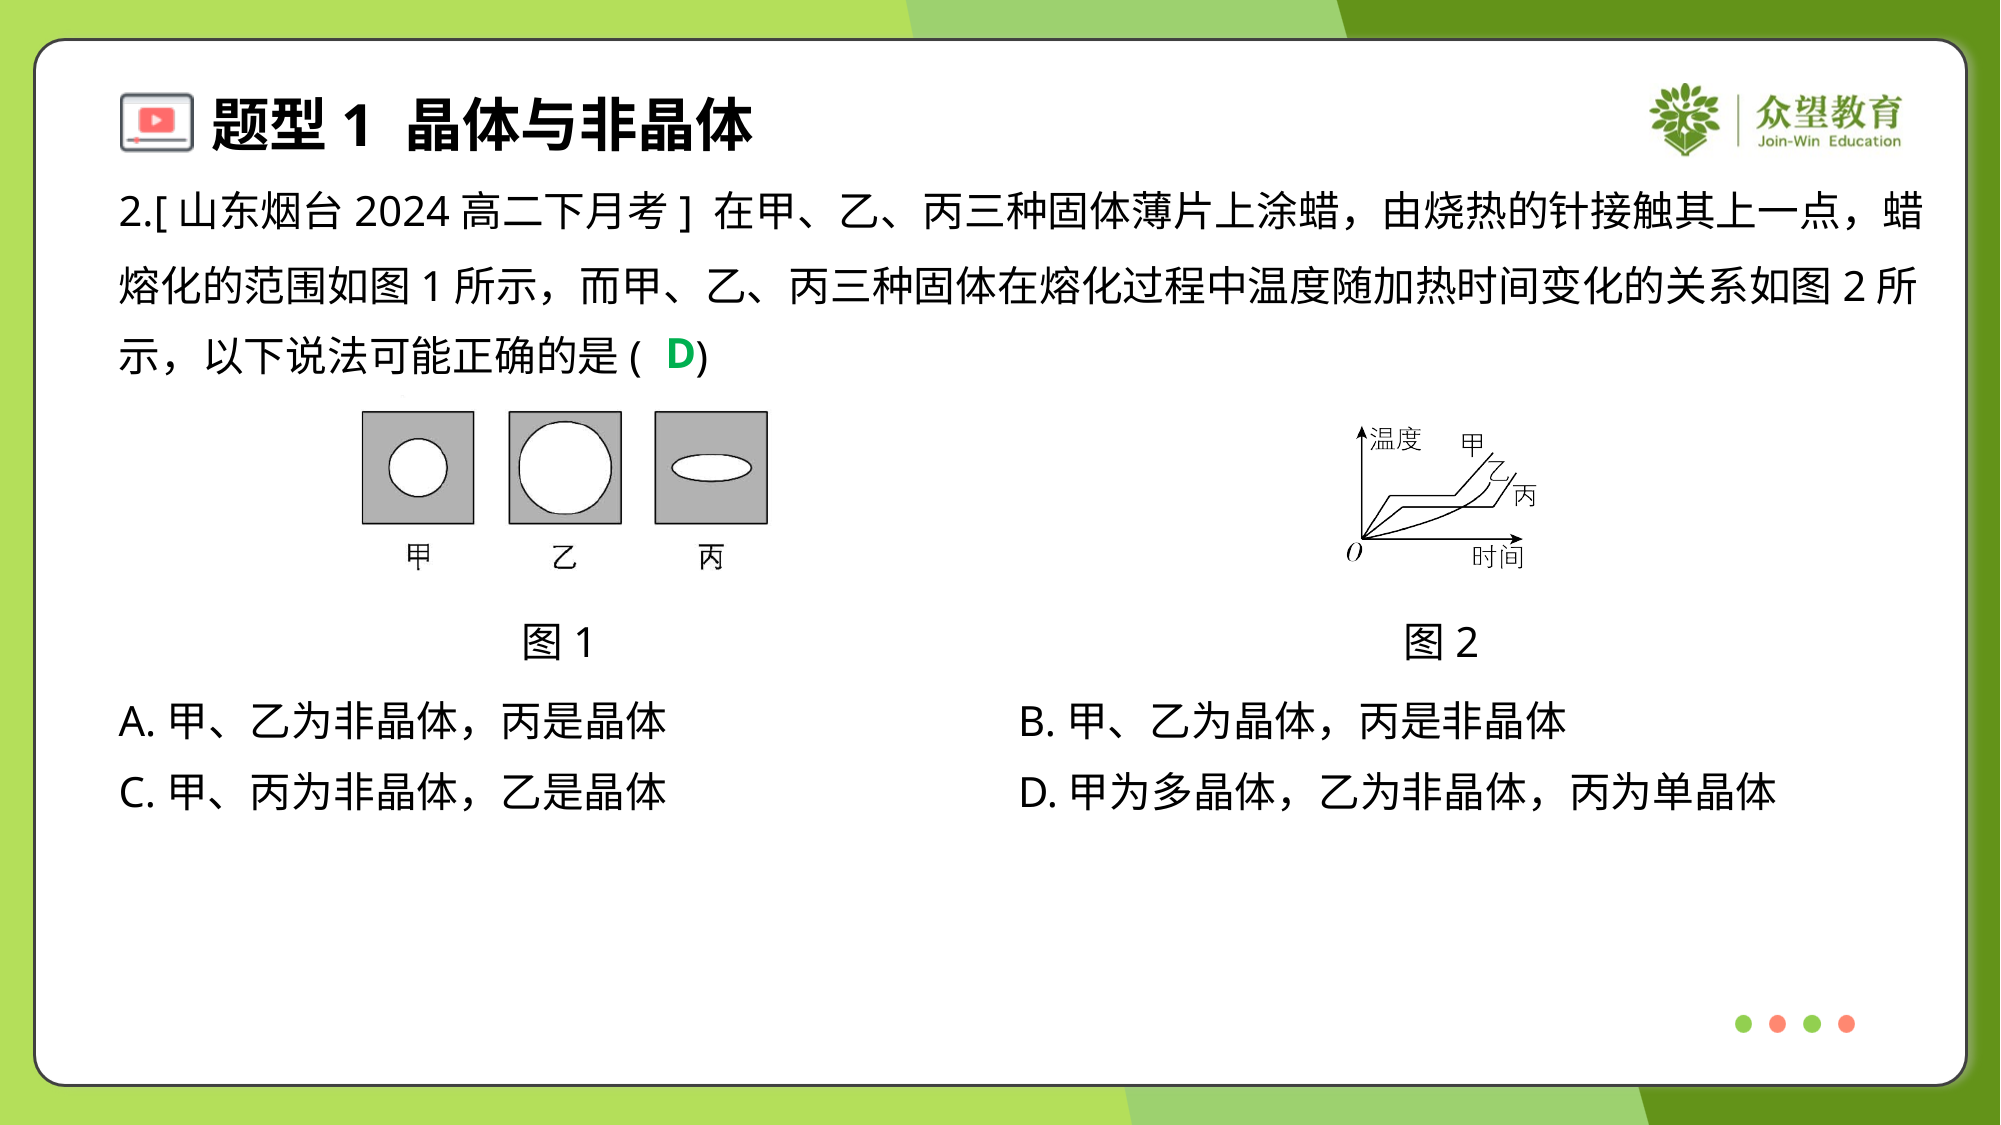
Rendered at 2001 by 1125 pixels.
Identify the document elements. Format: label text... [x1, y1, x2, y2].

picture [0, 0, 2000, 1125]
text_box 图2 [1403, 592, 1480, 669]
text_box 2.[山东烟台2024高二下月考] 在甲、乙、丙三种固体薄片上涂蜡，由烧热的针接触其上一点，蜡 熔化的范围如图1所示，而甲、乙、丙三种固体在熔化过程中温度随加热时间变化的关系如图2所 示，以下说法可能正确的是( ) [118, 159, 1883, 373]
text_box 图1 [521, 592, 598, 669]
text_box D [649, 306, 713, 371]
text_box A.甲、乙为非晶体，丙是晶体 B.甲、乙为晶体，丙是非晶体 C.甲、丙为非晶体，乙是晶体 D.甲为多晶体，乙为非晶体，丙为单晶体 [118, 669, 1883, 808]
